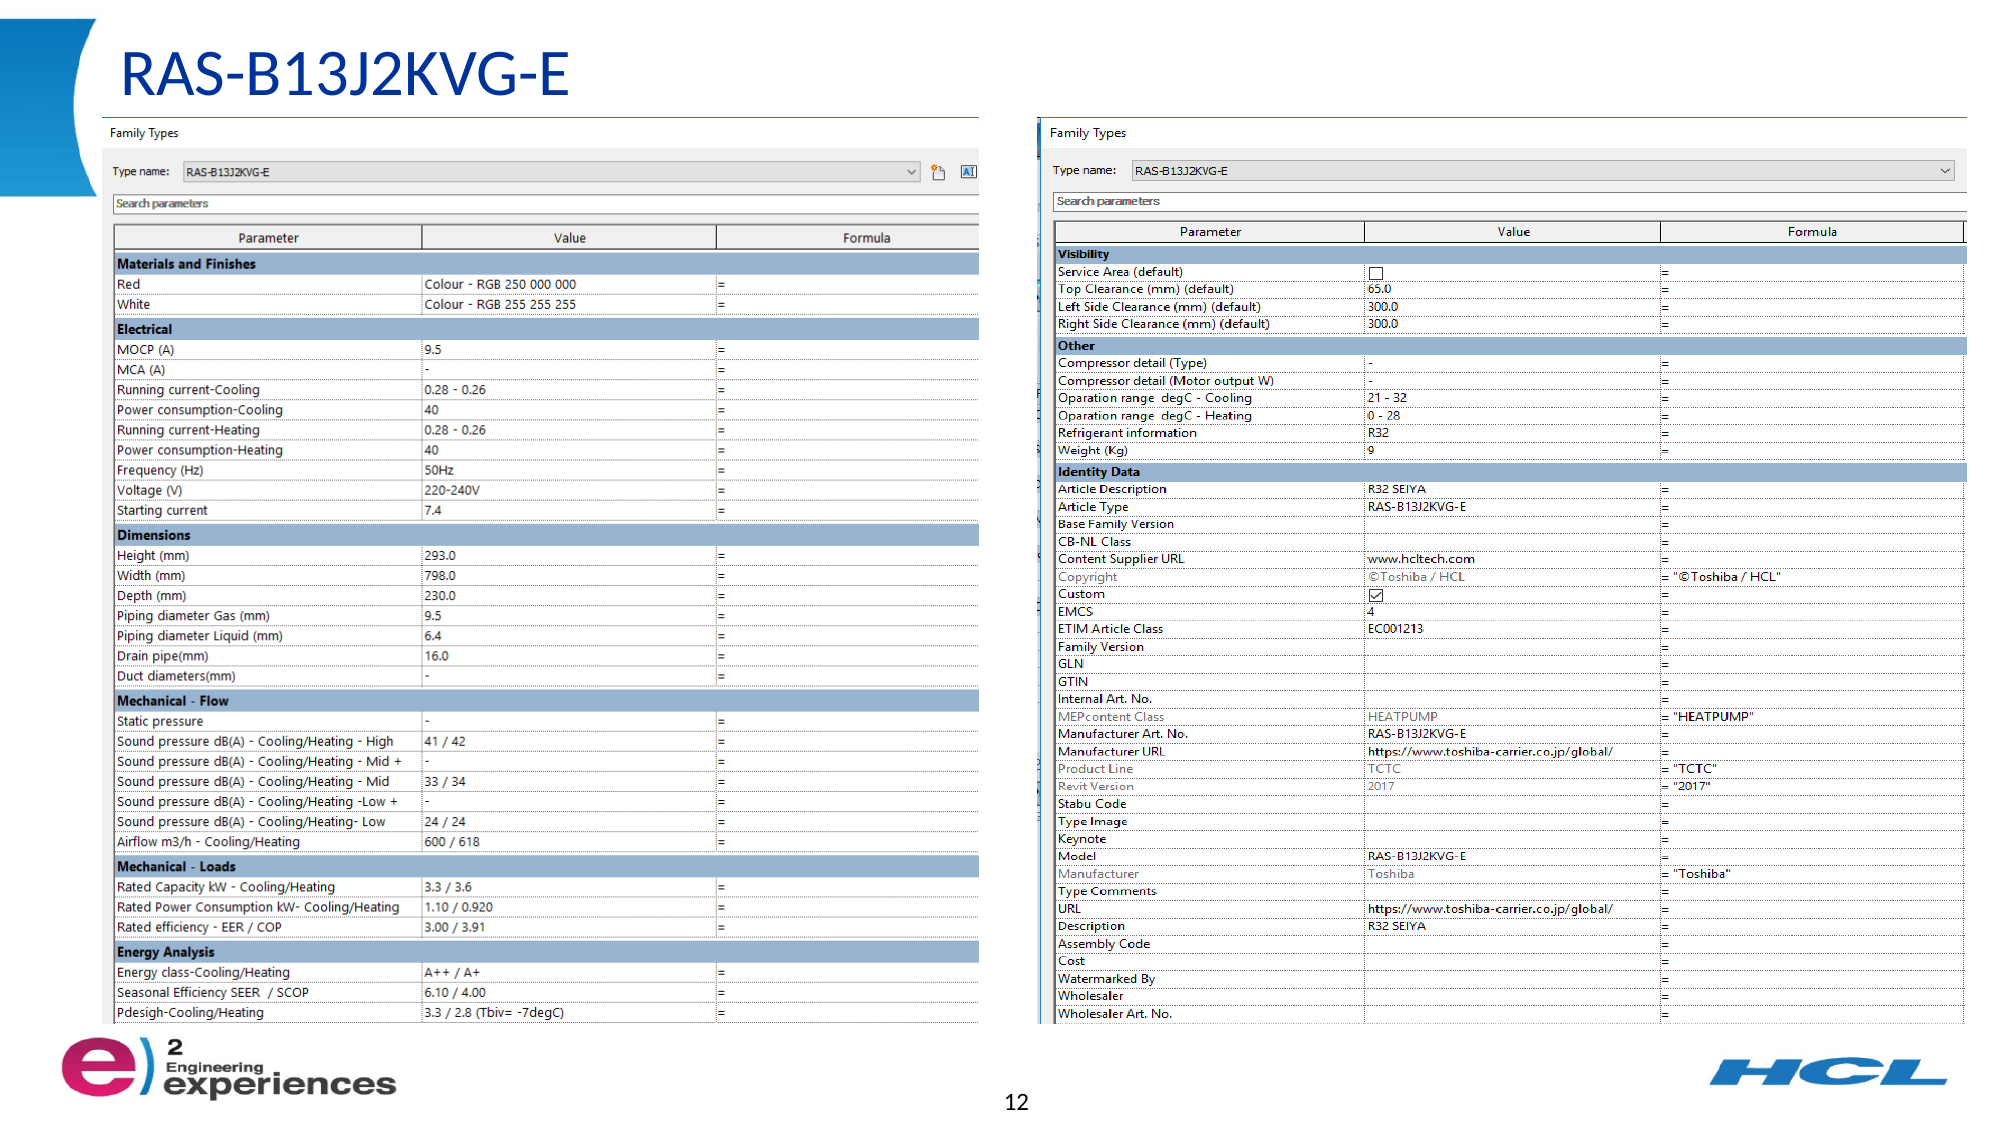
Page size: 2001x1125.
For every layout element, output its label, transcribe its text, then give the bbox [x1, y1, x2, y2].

text_box RAS-B13J2KVG-E [105, 21, 587, 116]
picture [0, 0, 2000, 1125]
